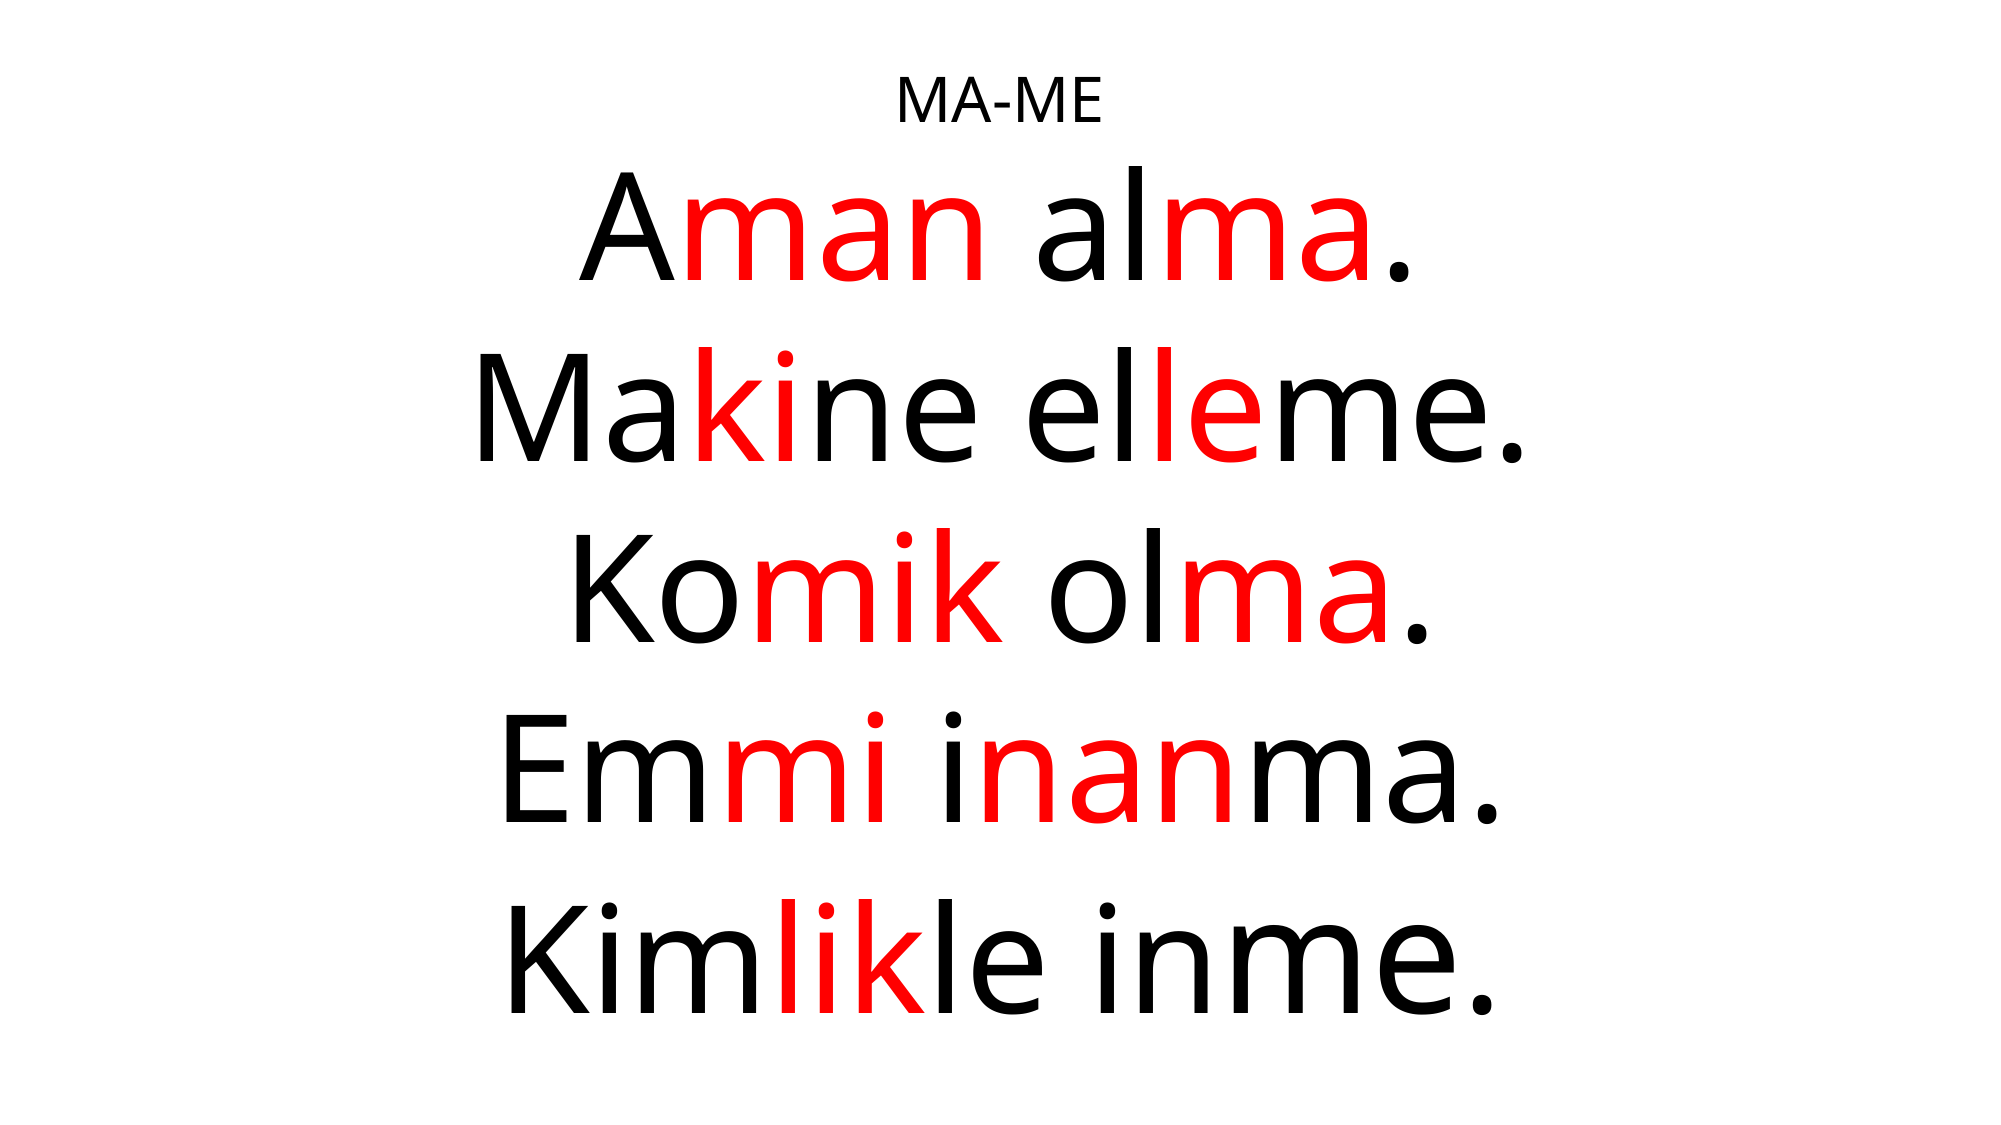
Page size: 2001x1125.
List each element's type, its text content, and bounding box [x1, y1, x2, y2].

list Aman alma. Makine elleme. Komik olma. Emmi inanma. Kimlikle inme. [137, 143, 1863, 1066]
title MA-ME [137, 59, 1863, 143]
